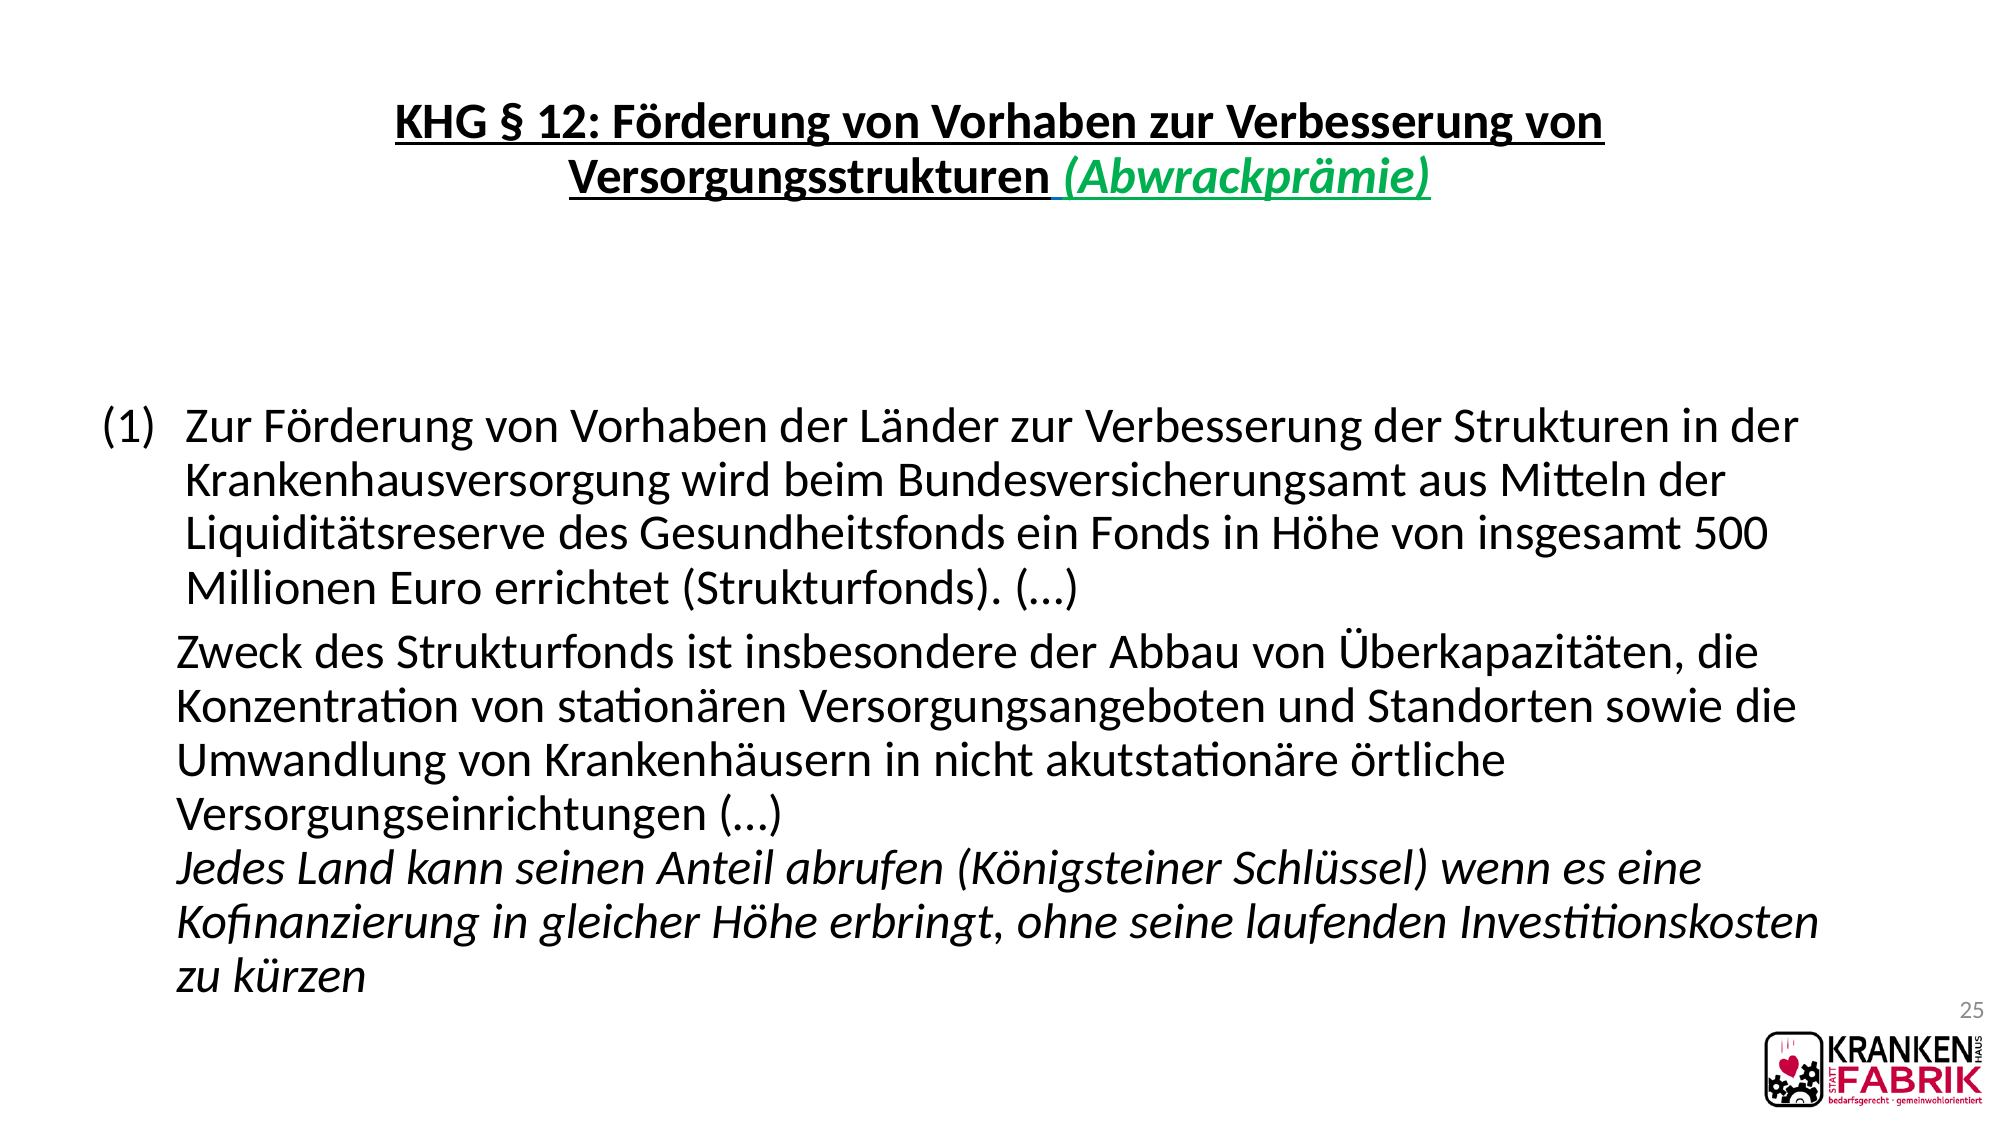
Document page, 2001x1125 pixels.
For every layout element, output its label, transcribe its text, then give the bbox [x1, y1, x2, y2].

picture [1850, 1039, 2000, 1125]
slide_number 25 [1550, 979, 2000, 1039]
list Zur Förderung von Vorhaben der Länder zur Verbesserung der Strukturen in der Krankenhausversorgung wird beim Bundesversicherungsamt aus Mitteln der Liquiditätsreserve des Gesundheitsfonds ein Fonds in Höhe von insgesamt 500 Millionen Euro errichtet (Strukturfonds). (…) Zweck des Strukturfonds ist insbesondere der Abbau von Überkapazitäten, die Konzentration von stationären Versorgungsangeboten und Standorten sowie die Umwandlung von Krankenhäusern in nicht akutstationäre örtliche Versorgungseinrichtungen (…) Jedes Land kann seinen Anteil abrufen (Königsteiner Schlüssel) wenn es eine Kofinanzierung in gleicher Höhe erbringt, ohne seine laufenden Investitionskosten zu kürzen [86, 391, 1850, 1125]
title KHG § 12: Förderung von Vorhaben zur Verbesserung von Versorgungsstrukturen (Abwrackprämie) [324, 85, 1675, 274]
